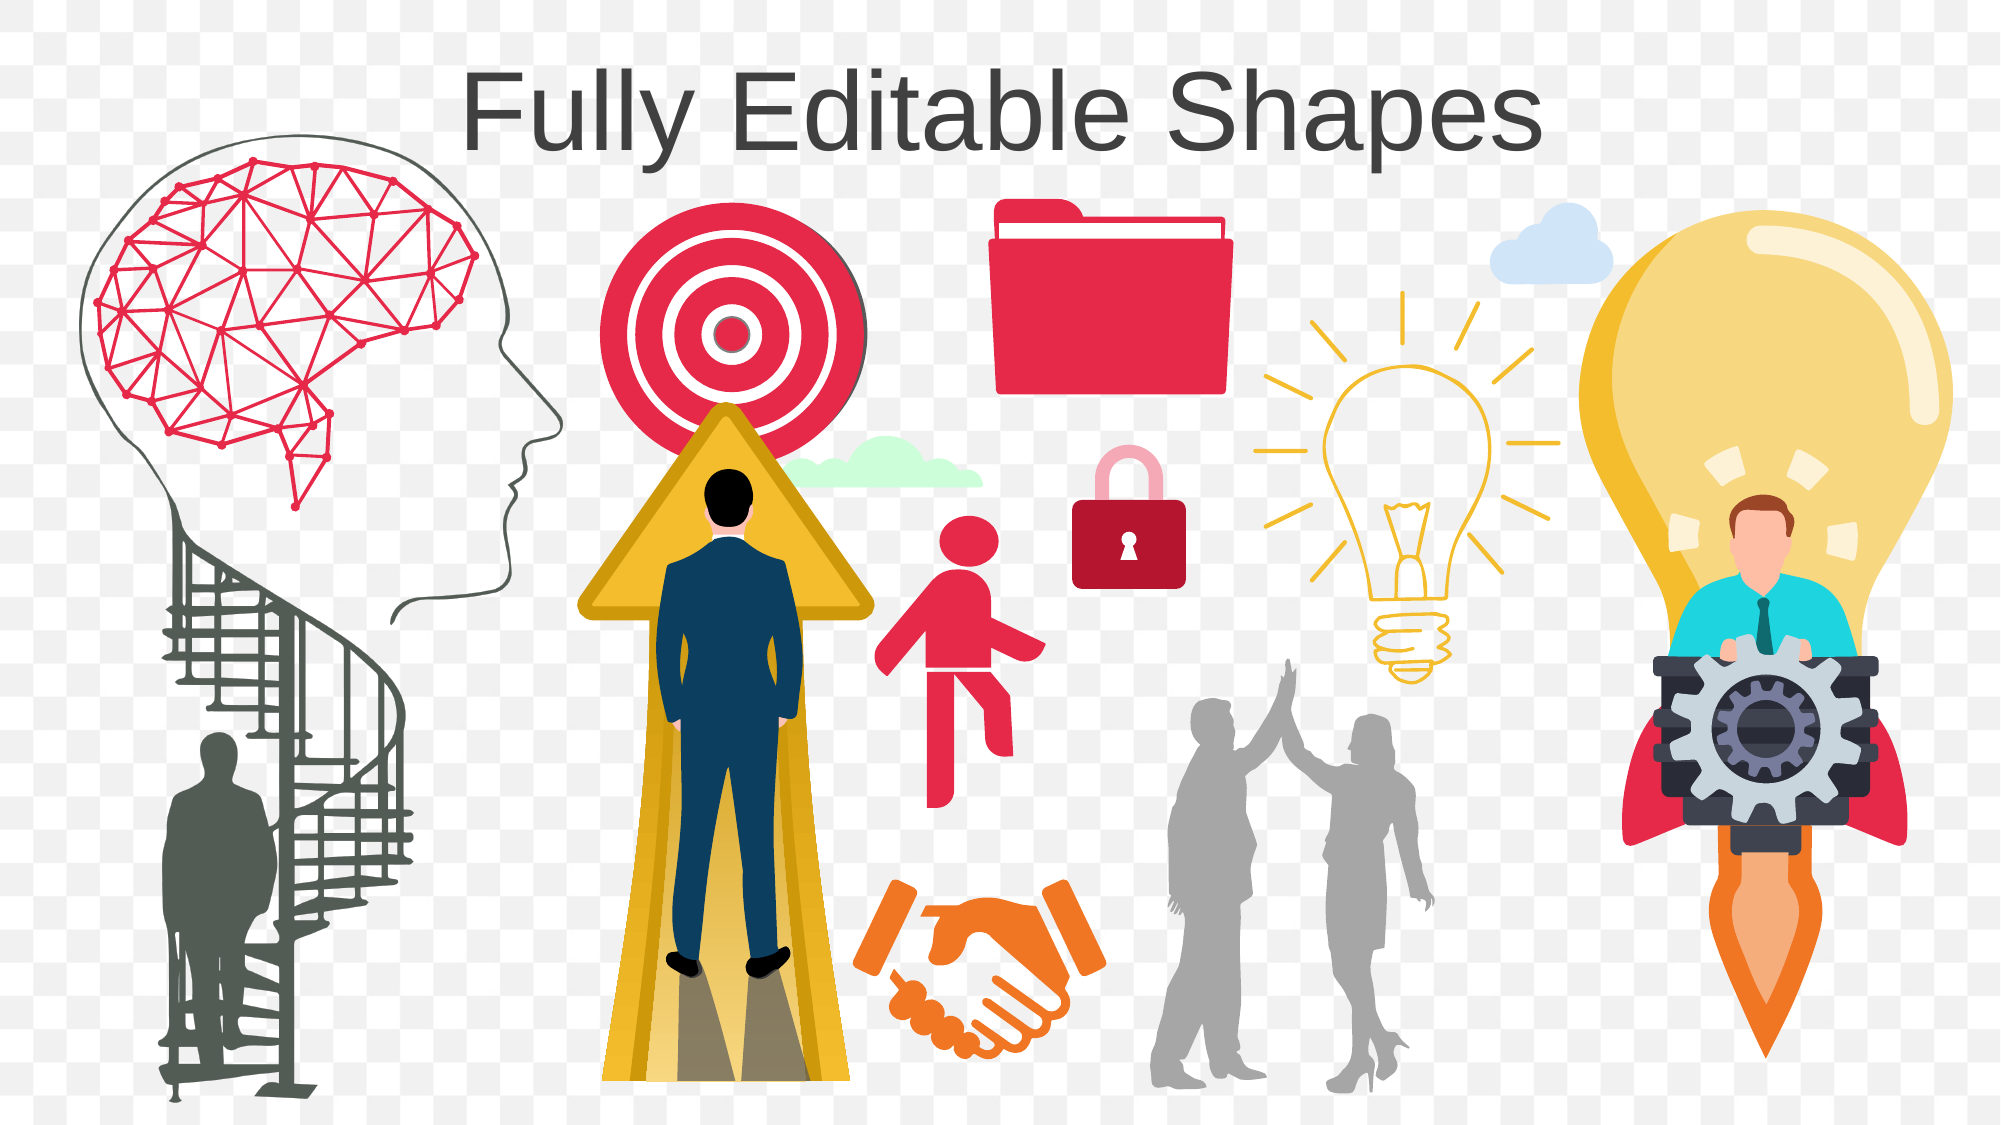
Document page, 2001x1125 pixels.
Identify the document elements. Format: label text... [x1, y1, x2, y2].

text_box [984, 671, 1014, 757]
list Fully Editable Shapes [53, 54, 1952, 174]
text_box [1150, 685, 1435, 1094]
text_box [1072, 444, 1186, 589]
text_box [984, 897, 1071, 1060]
text_box [984, 519, 999, 564]
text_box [1489, 202, 1954, 1059]
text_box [988, 198, 1234, 395]
text_box [1042, 879, 1107, 977]
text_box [1253, 290, 1561, 685]
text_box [584, 207, 984, 1082]
picture [0, 0, 2001, 1125]
text_box [984, 580, 1046, 668]
